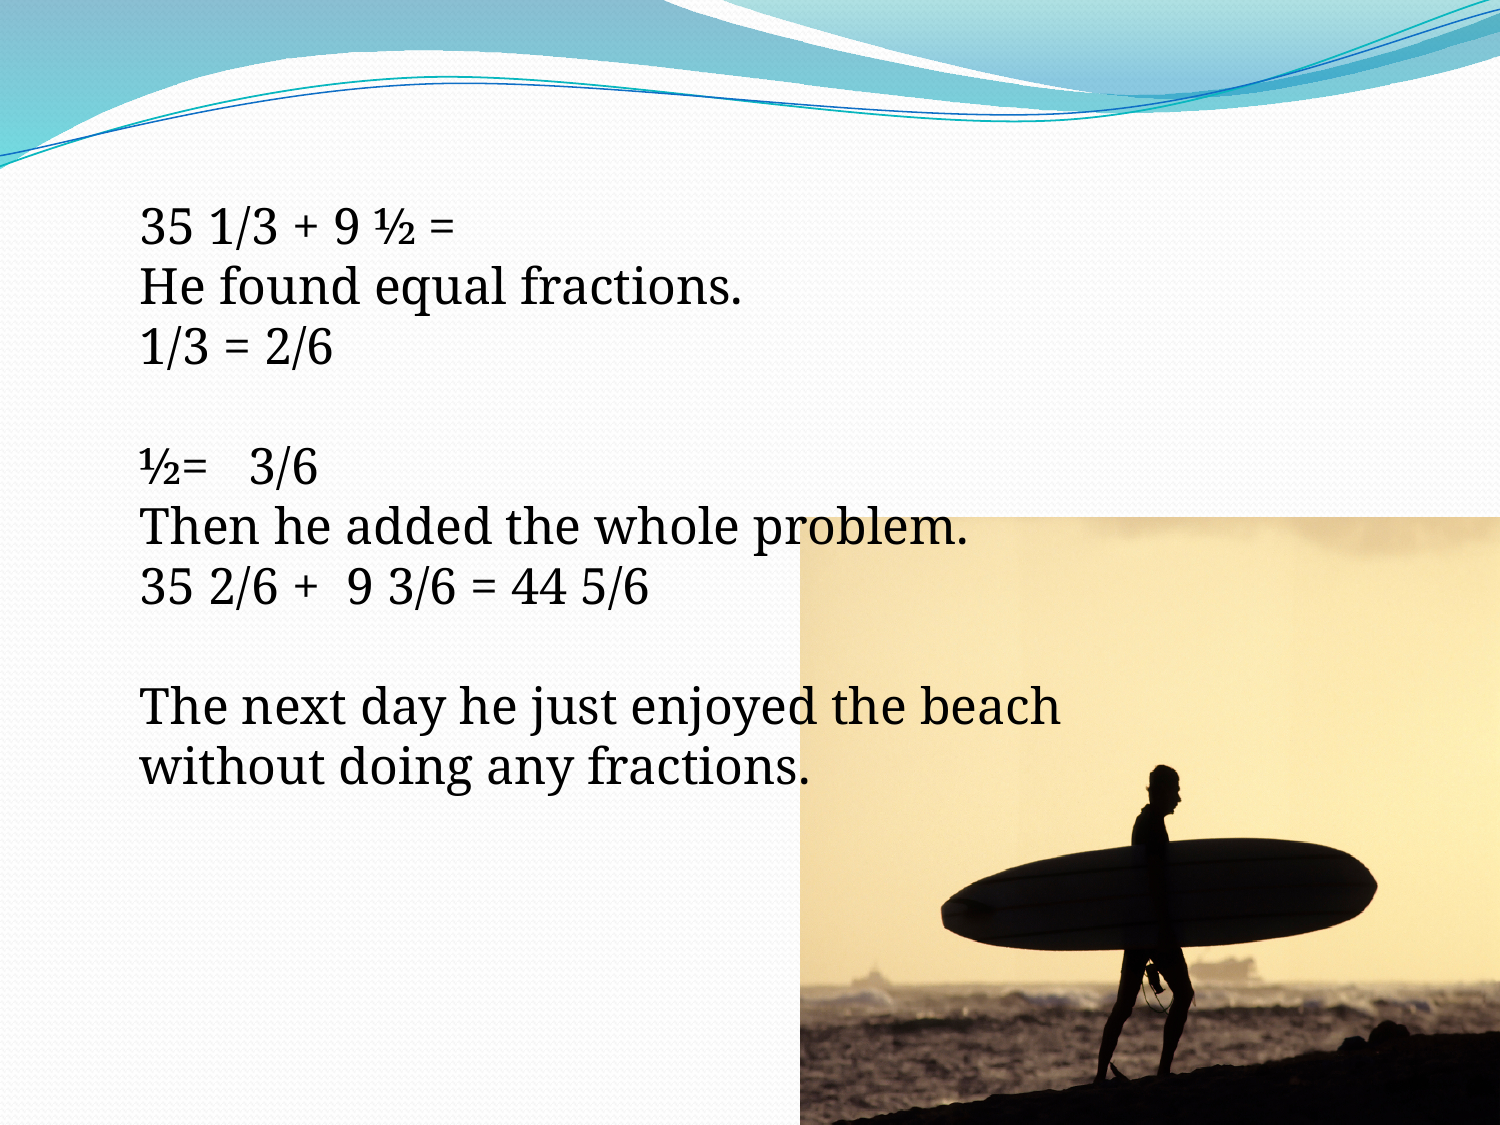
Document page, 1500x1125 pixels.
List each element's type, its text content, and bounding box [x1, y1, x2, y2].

text_box 35 1/3 + 9 ½ = He found equal fractions. 1/3 = 2/6 ½= 3/6 Then he added the whole problem. 35 2/6 + 9 3/6 = 44 5/6 The next day he just enjoyed the beach without doing any fractions. [125, 187, 1225, 893]
picture [799, 517, 1500, 1125]
